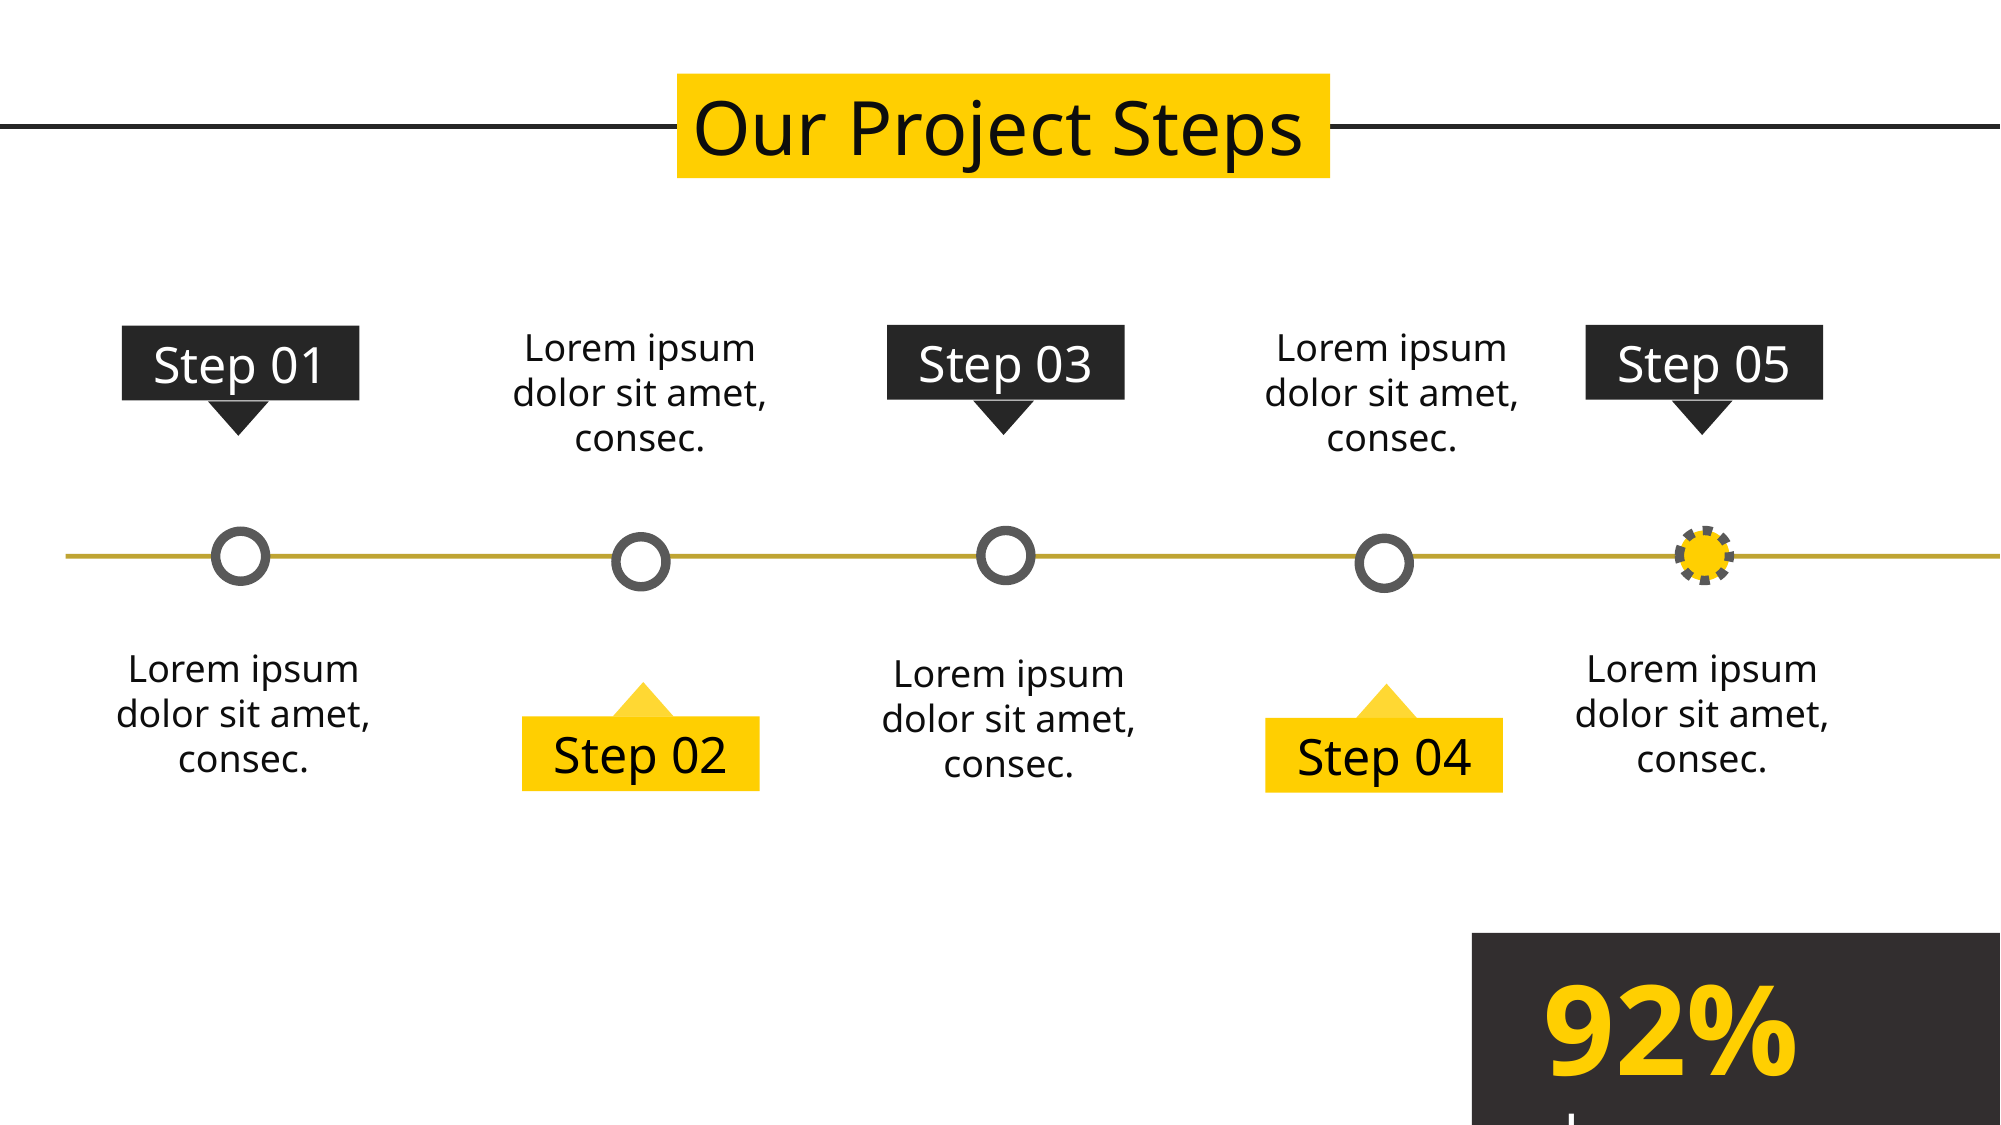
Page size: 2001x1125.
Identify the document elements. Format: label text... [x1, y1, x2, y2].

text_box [522, 536, 760, 793]
text_box Lorem ipsum dolor sit amet, consec. [1233, 316, 1551, 467]
text_box [214, 530, 267, 556]
text_box [1678, 529, 1731, 556]
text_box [121, 325, 360, 436]
text_box Lorem ipsum dolor sit amet, consec. [849, 642, 1168, 792]
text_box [0, 73, 2000, 180]
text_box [1265, 538, 1503, 794]
text_box [979, 529, 1032, 556]
text_box Lorem ipsum dolor sit amet, consec. [84, 637, 403, 788]
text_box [1585, 324, 1824, 435]
text_box [1471, 932, 2000, 1125]
text_box Lorem ipsum dolor sit amet, consec. [481, 316, 799, 466]
text_box [979, 557, 1032, 582]
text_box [887, 324, 1125, 435]
text_box [1678, 557, 1731, 582]
text_box Lorem ipsum dolor sit amet, consec. [1543, 637, 1862, 788]
text_box 92% done [1529, 943, 1977, 1125]
text_box [214, 557, 267, 583]
